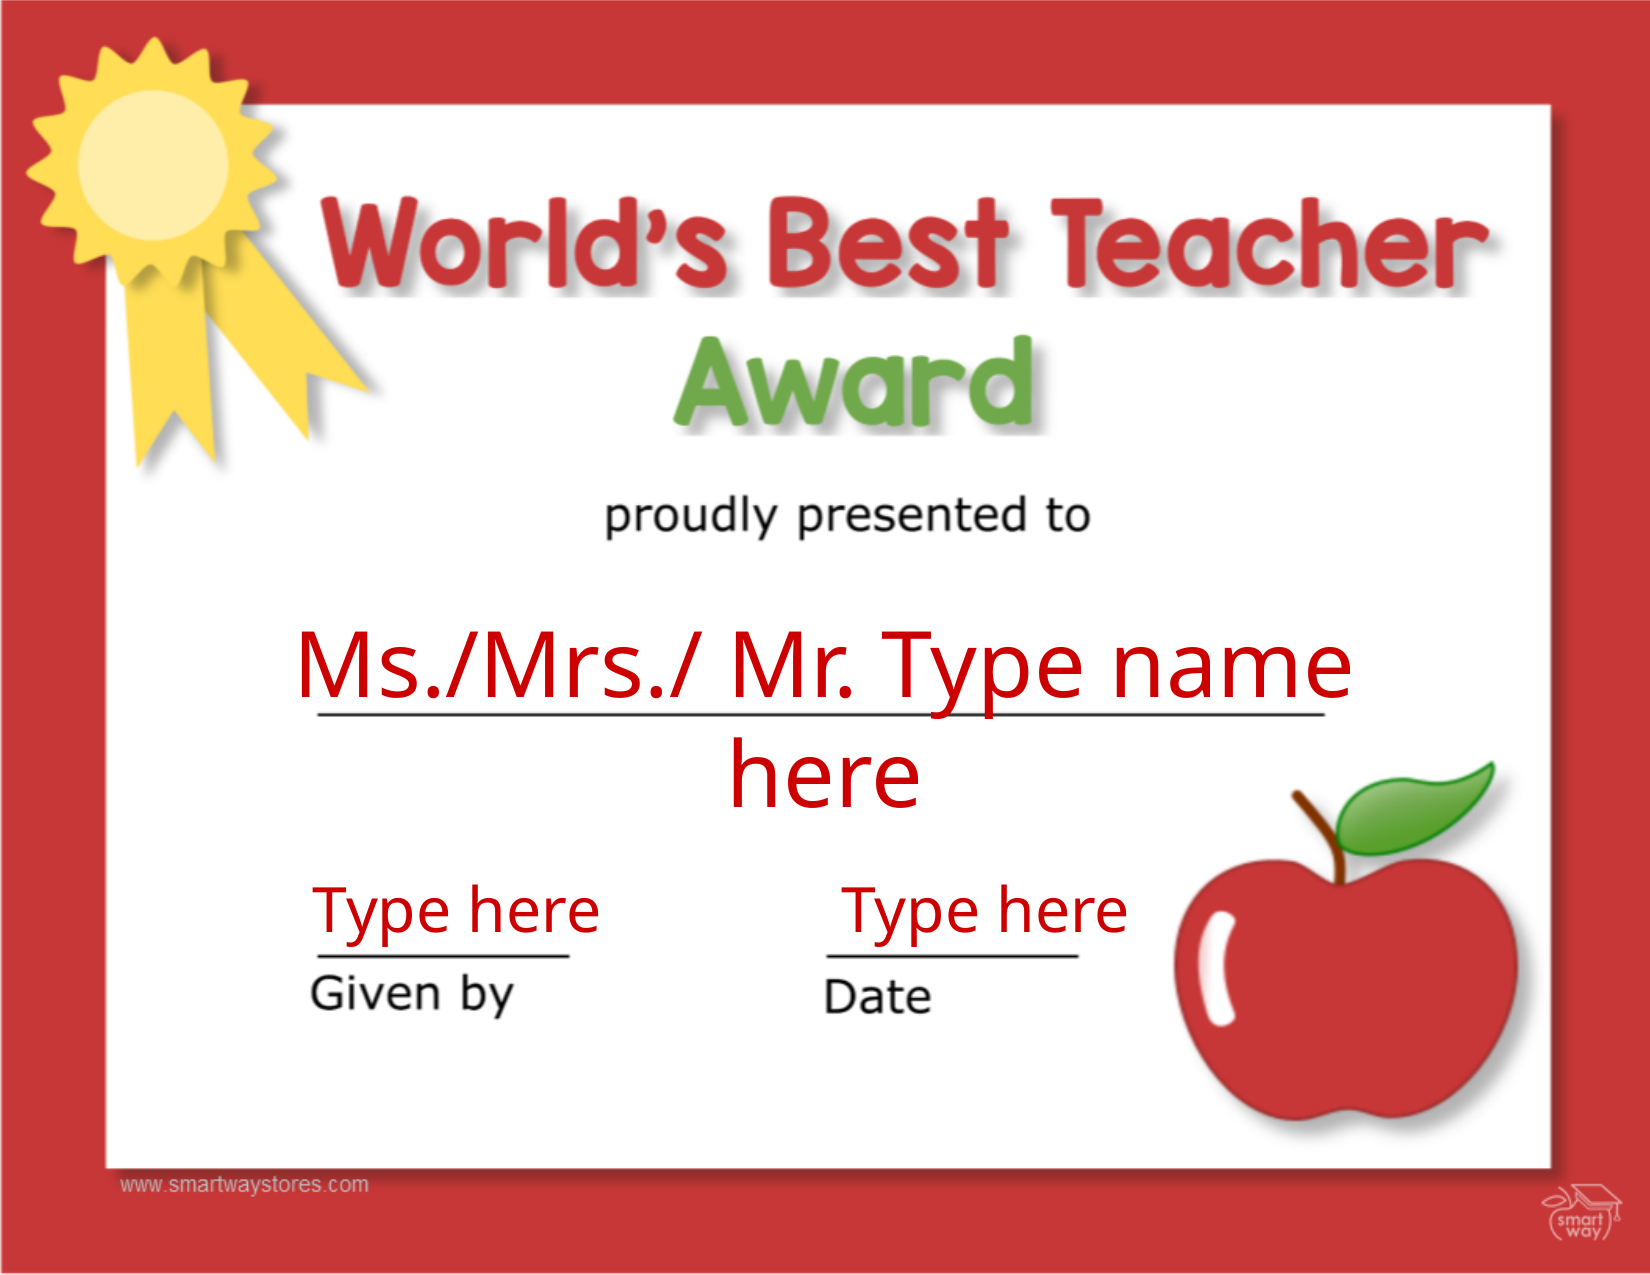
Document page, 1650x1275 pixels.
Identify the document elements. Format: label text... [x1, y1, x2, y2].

text_box Type here [803, 854, 1168, 960]
text_box Ms./Mrs./ Mr. Type name here [237, 591, 1413, 842]
text_box Type here [275, 854, 639, 960]
picture [0, 0, 1650, 1275]
